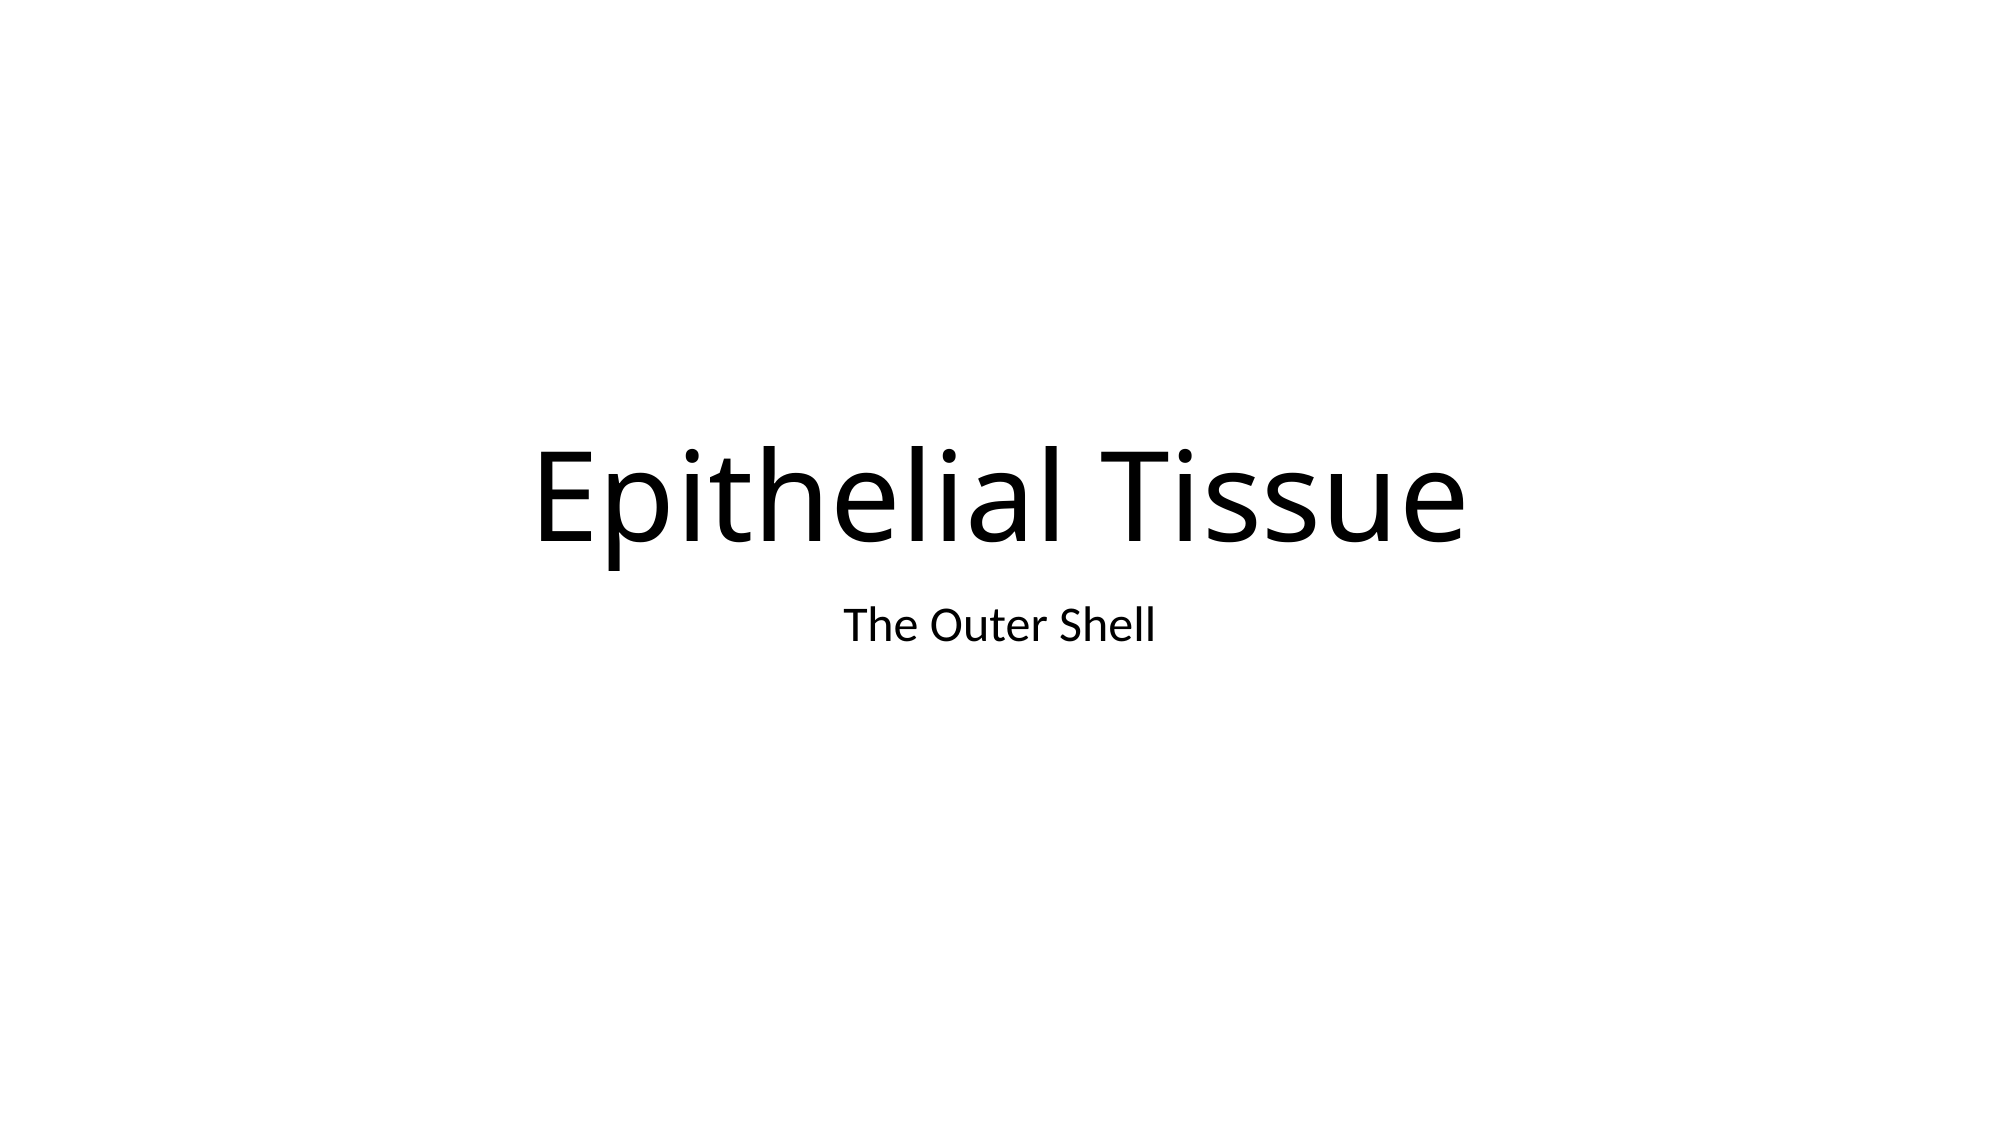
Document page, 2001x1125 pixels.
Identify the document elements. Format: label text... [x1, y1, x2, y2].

title Epithelial Tissue [249, 184, 1750, 576]
subtitle The Outer Shell [249, 590, 1750, 863]
